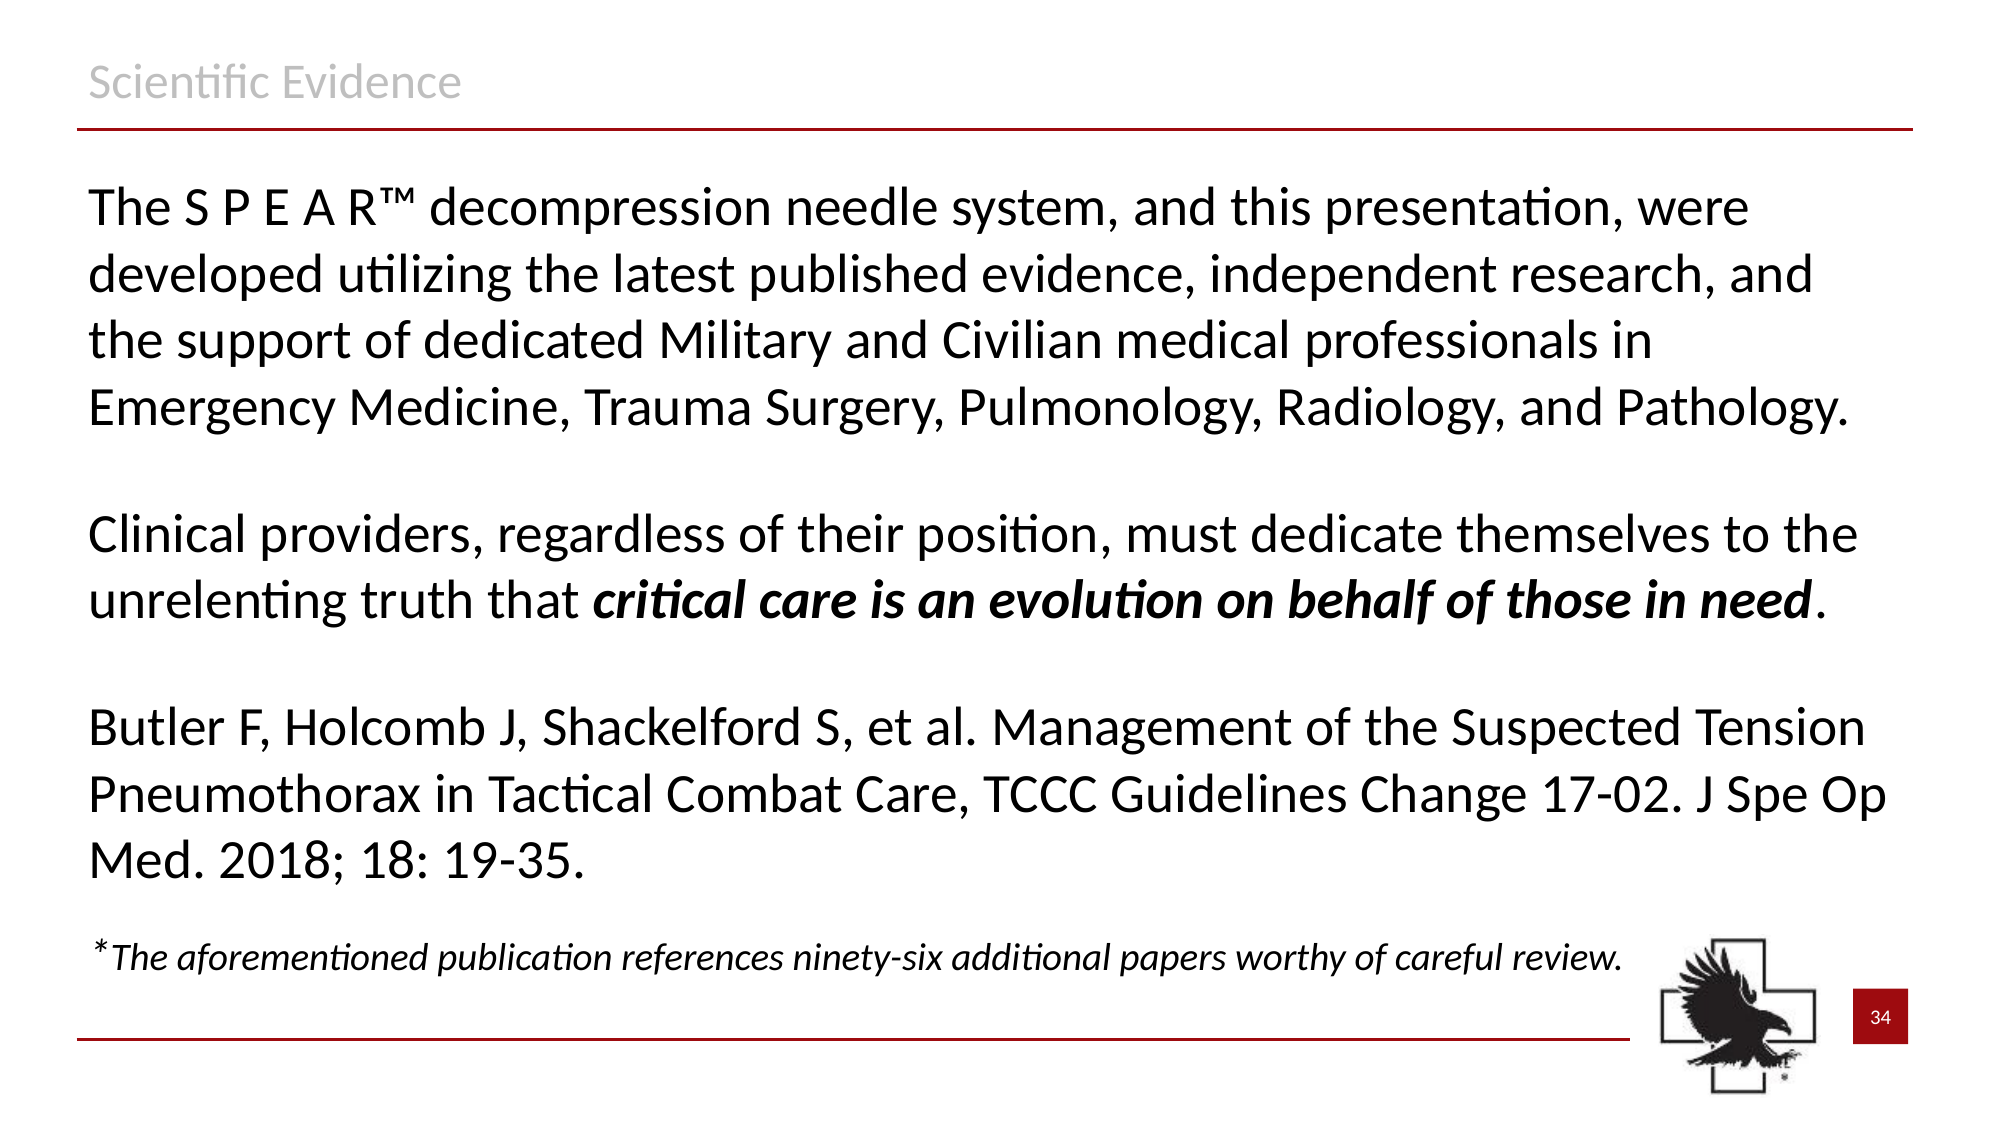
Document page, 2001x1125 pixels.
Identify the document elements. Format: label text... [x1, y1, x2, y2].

text_box Scientific Evidence [73, 40, 675, 116]
picture [1658, 1054, 1821, 1098]
text_box The S P E A R™ decompression needle system, and this presentation, were developed utilizing the latest published evidence, independent research, and the support of dedicated Military and Civilian medical professionals in Emergency Medicine, Trauma Surgery, Pulmonology, Radiology, and Pathology. Clinical providers, regardless of their position, must dedicate themselves to the unrelenting truth that critical care is an evolution on behalf of those in need. Butler F, Holcomb J, Shackelford S, et al. Management of the Suspected Tension Pneumothorax in Tactical Combat Care, TCCC Guidelines Change 17-02. J Spe Op Med. 2018; 18: 19-35. *The aforementioned publication references ninety-six additional papers worthy of careful review. [73, 162, 1914, 1054]
